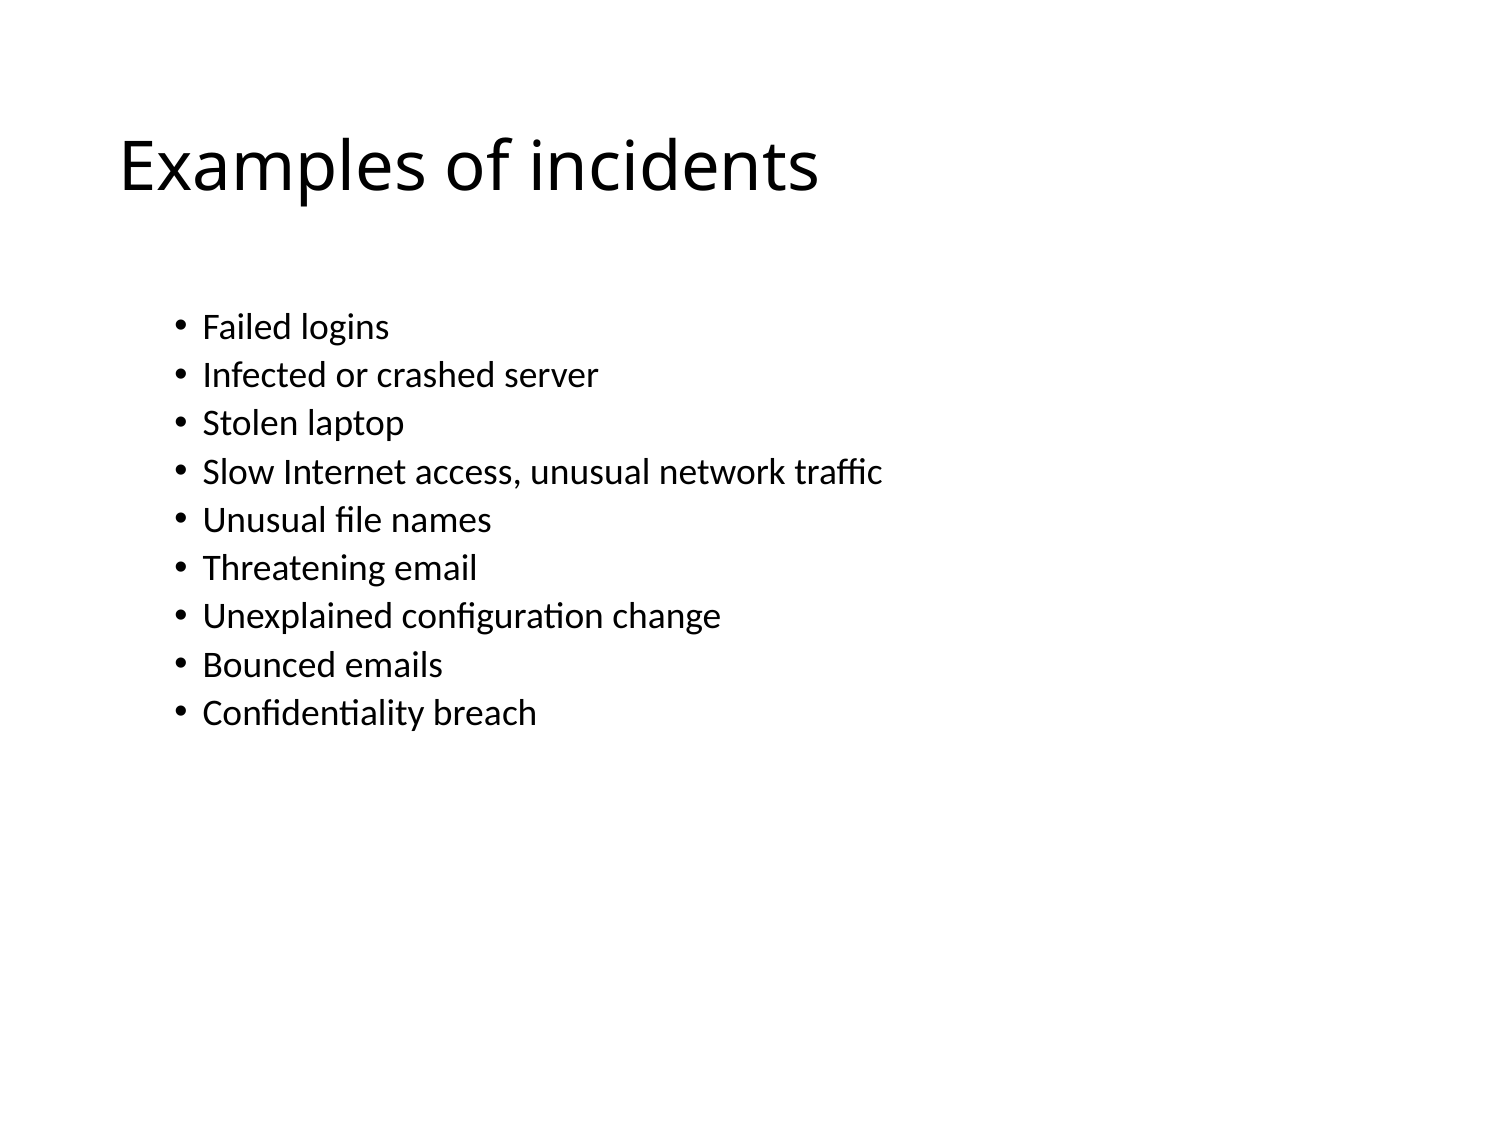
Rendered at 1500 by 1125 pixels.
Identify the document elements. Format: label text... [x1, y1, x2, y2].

title Examples of incidents [103, 59, 1397, 278]
list Failed logins Infected or crashed server Stolen laptop Slow Internet access, unusual network traffic Unusual file names Threatening email Unexplained configuration change Bounced emails Confidentiality breach [103, 299, 1397, 1014]
